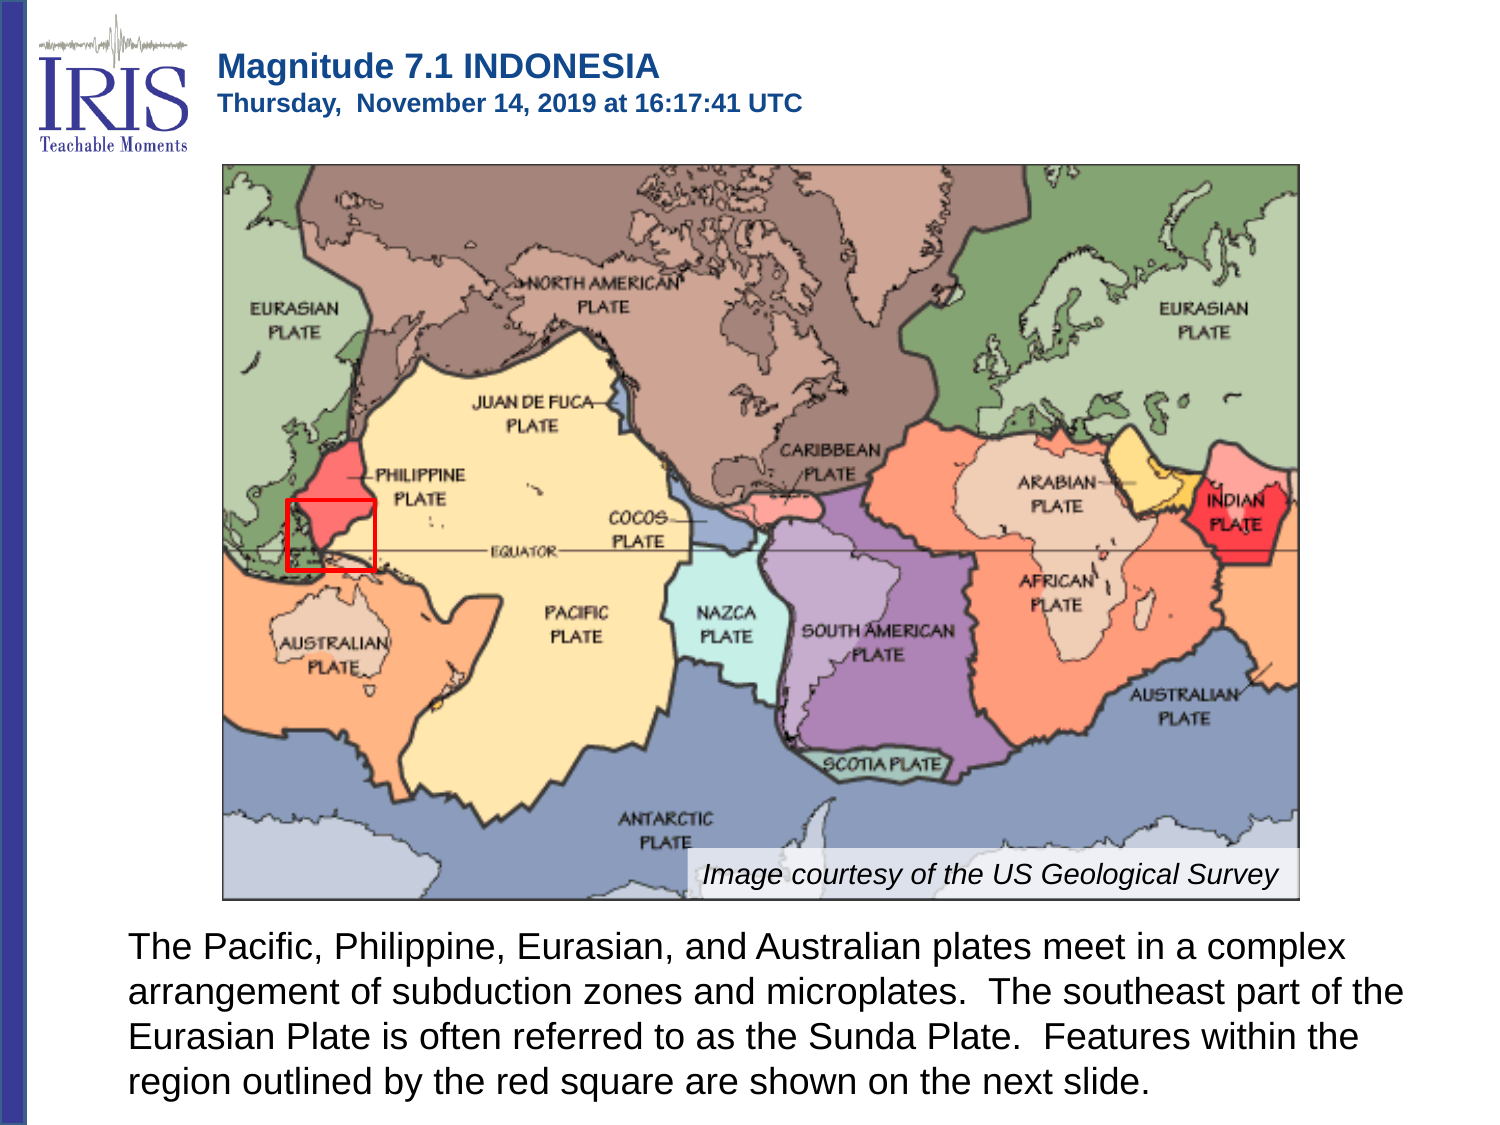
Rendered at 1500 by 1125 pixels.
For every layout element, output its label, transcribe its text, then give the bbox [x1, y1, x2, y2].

picture [222, 164, 1300, 901]
text_box [0, 0, 27, 1125]
text_box The Pacific, Philippine, Eurasian, and Australian plates meet in a complex arrangement of subduction zones and microplates. The southeast part of the Eurasian Plate is often referred to as the Sunda Plate. Features within the region outlined by the red square are shown on the next slide. [113, 914, 1476, 1109]
picture [39, 12, 188, 165]
text_box Magnitude 7.1 INDONESIA Thursday, November 14, 2019 at 16:17:41 UTC [202, 0, 1499, 125]
